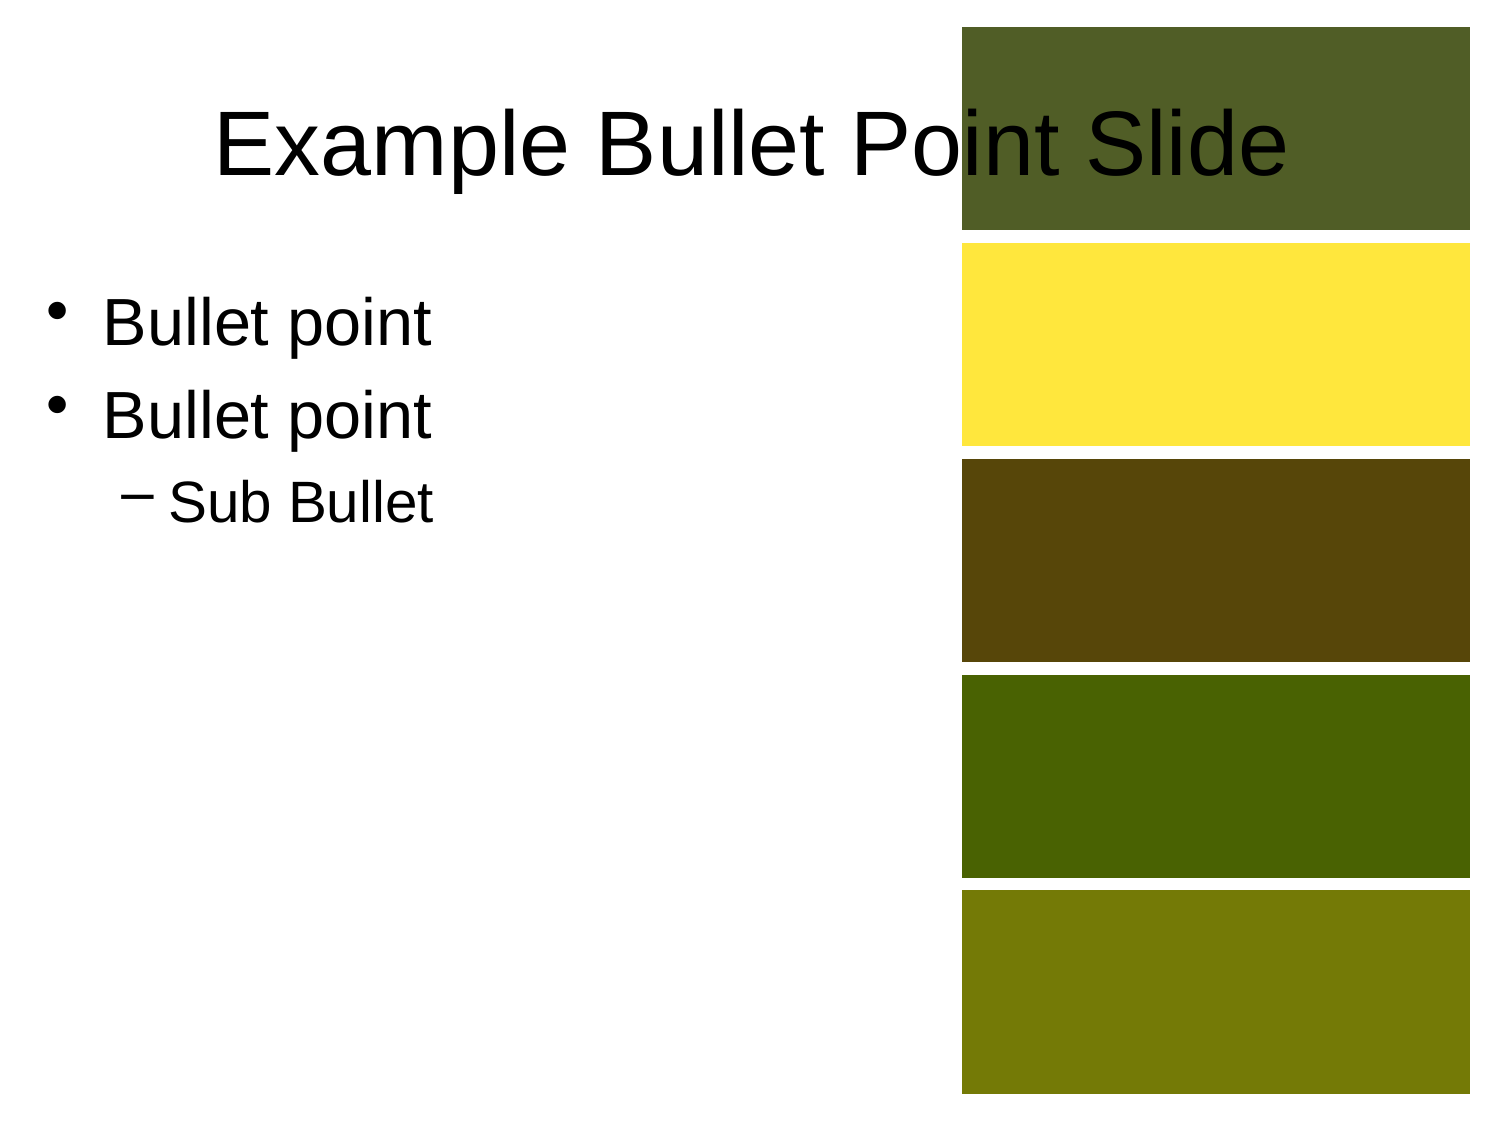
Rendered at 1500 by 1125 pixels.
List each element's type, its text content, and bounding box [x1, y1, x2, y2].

list Bullet point Bullet point Sub Bullet [31, 271, 1137, 1014]
title Example Bullet Point Slide [79, 45, 1425, 233]
